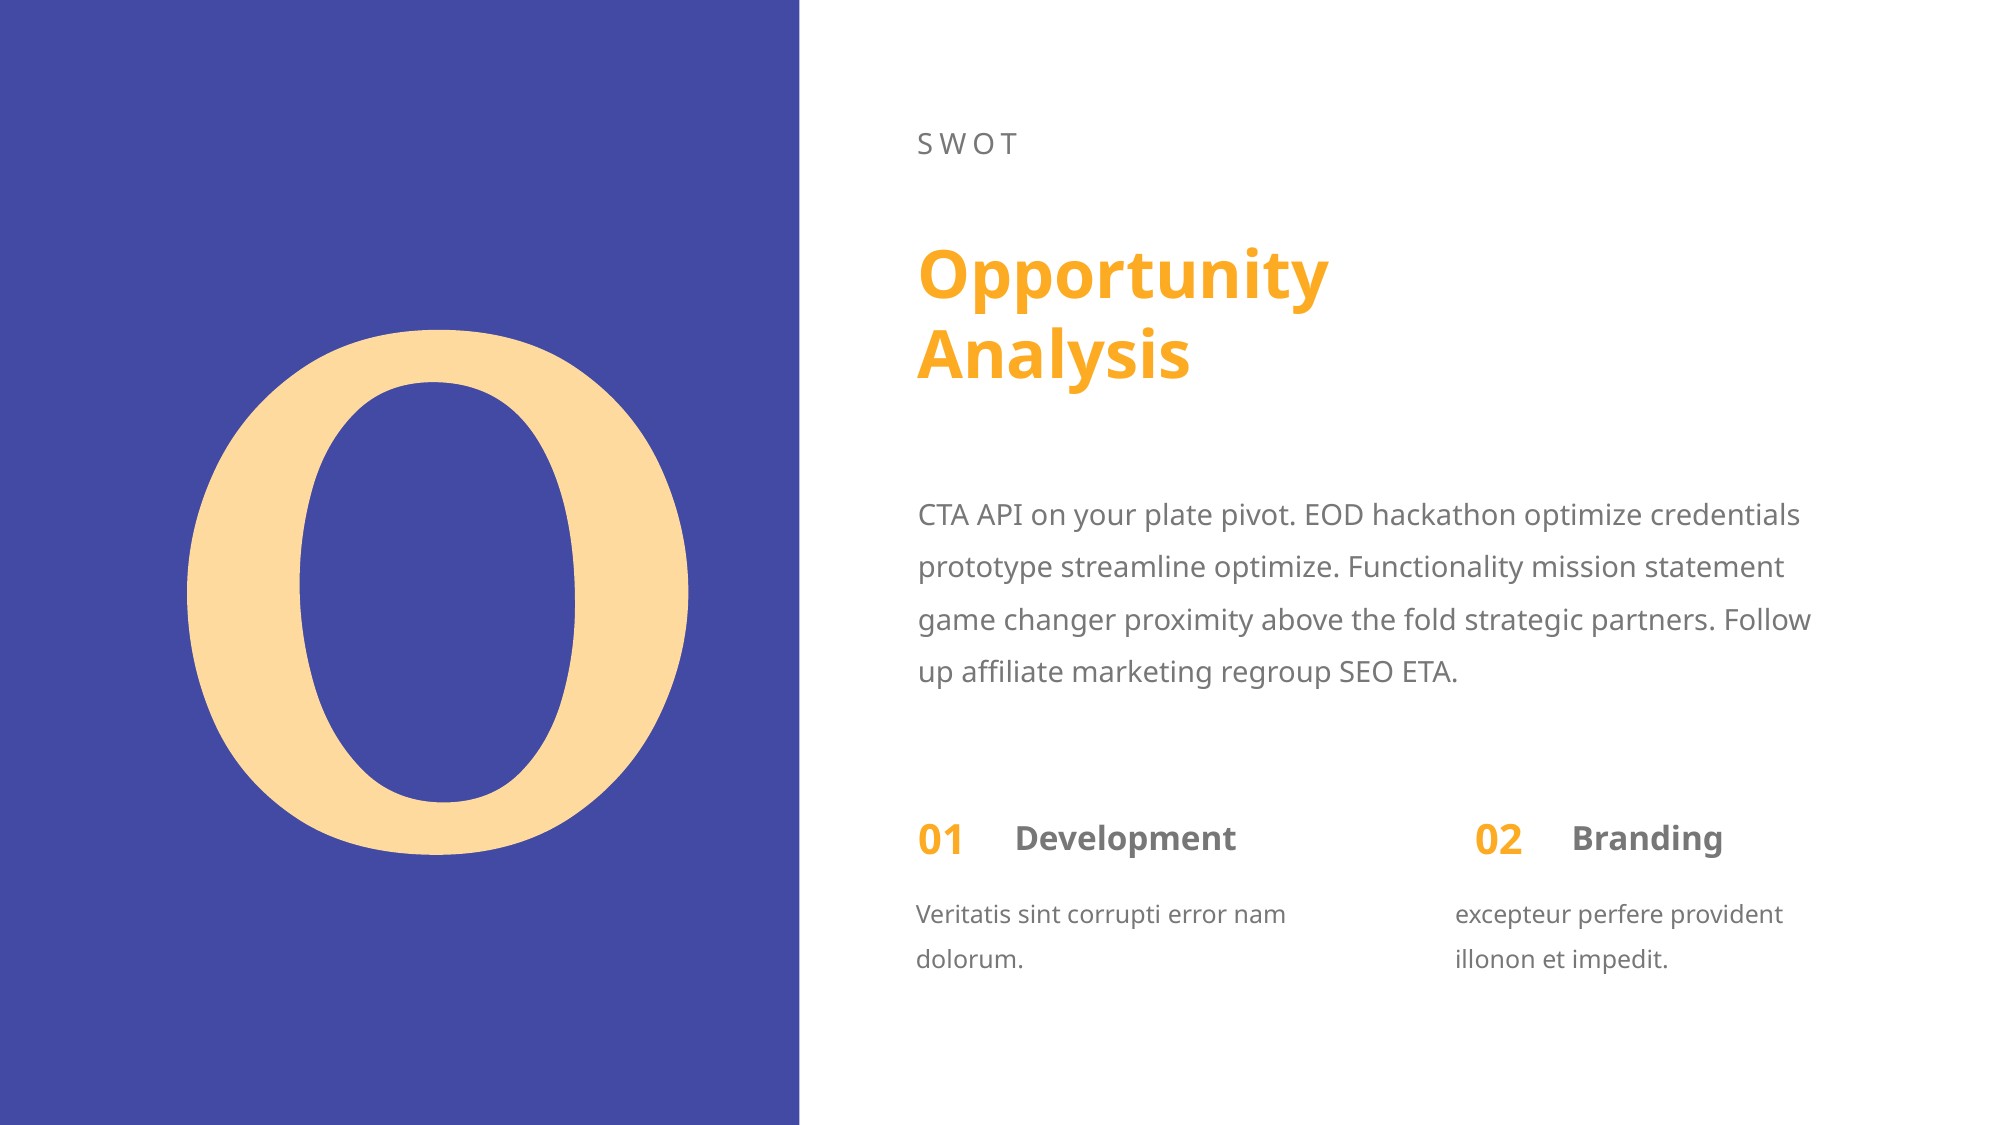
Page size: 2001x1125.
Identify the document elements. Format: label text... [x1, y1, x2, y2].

text_box SWOT [902, 117, 1187, 168]
text_box 02 [1460, 805, 1573, 871]
text_box Branding [1573, 810, 1963, 865]
text_box excepteur perfere provident illonon et impedit. [1440, 875, 1878, 981]
text_box Development [1000, 810, 1406, 865]
text_box 01 [903, 805, 1000, 871]
text_box Opportunity Analysis [902, 224, 1636, 400]
picture [0, 0, 800, 1125]
text_box CTA API on your plate pivot. EOD hackathon optimize credentials prototype streamline optimize. Functionality mission statement game changer proximity above the fold strategic partners. Follow up affiliate marketing regroup SEO ETA. [903, 471, 1862, 696]
text_box Veritatis sint corrupti error nam dolorum. [901, 875, 1339, 981]
